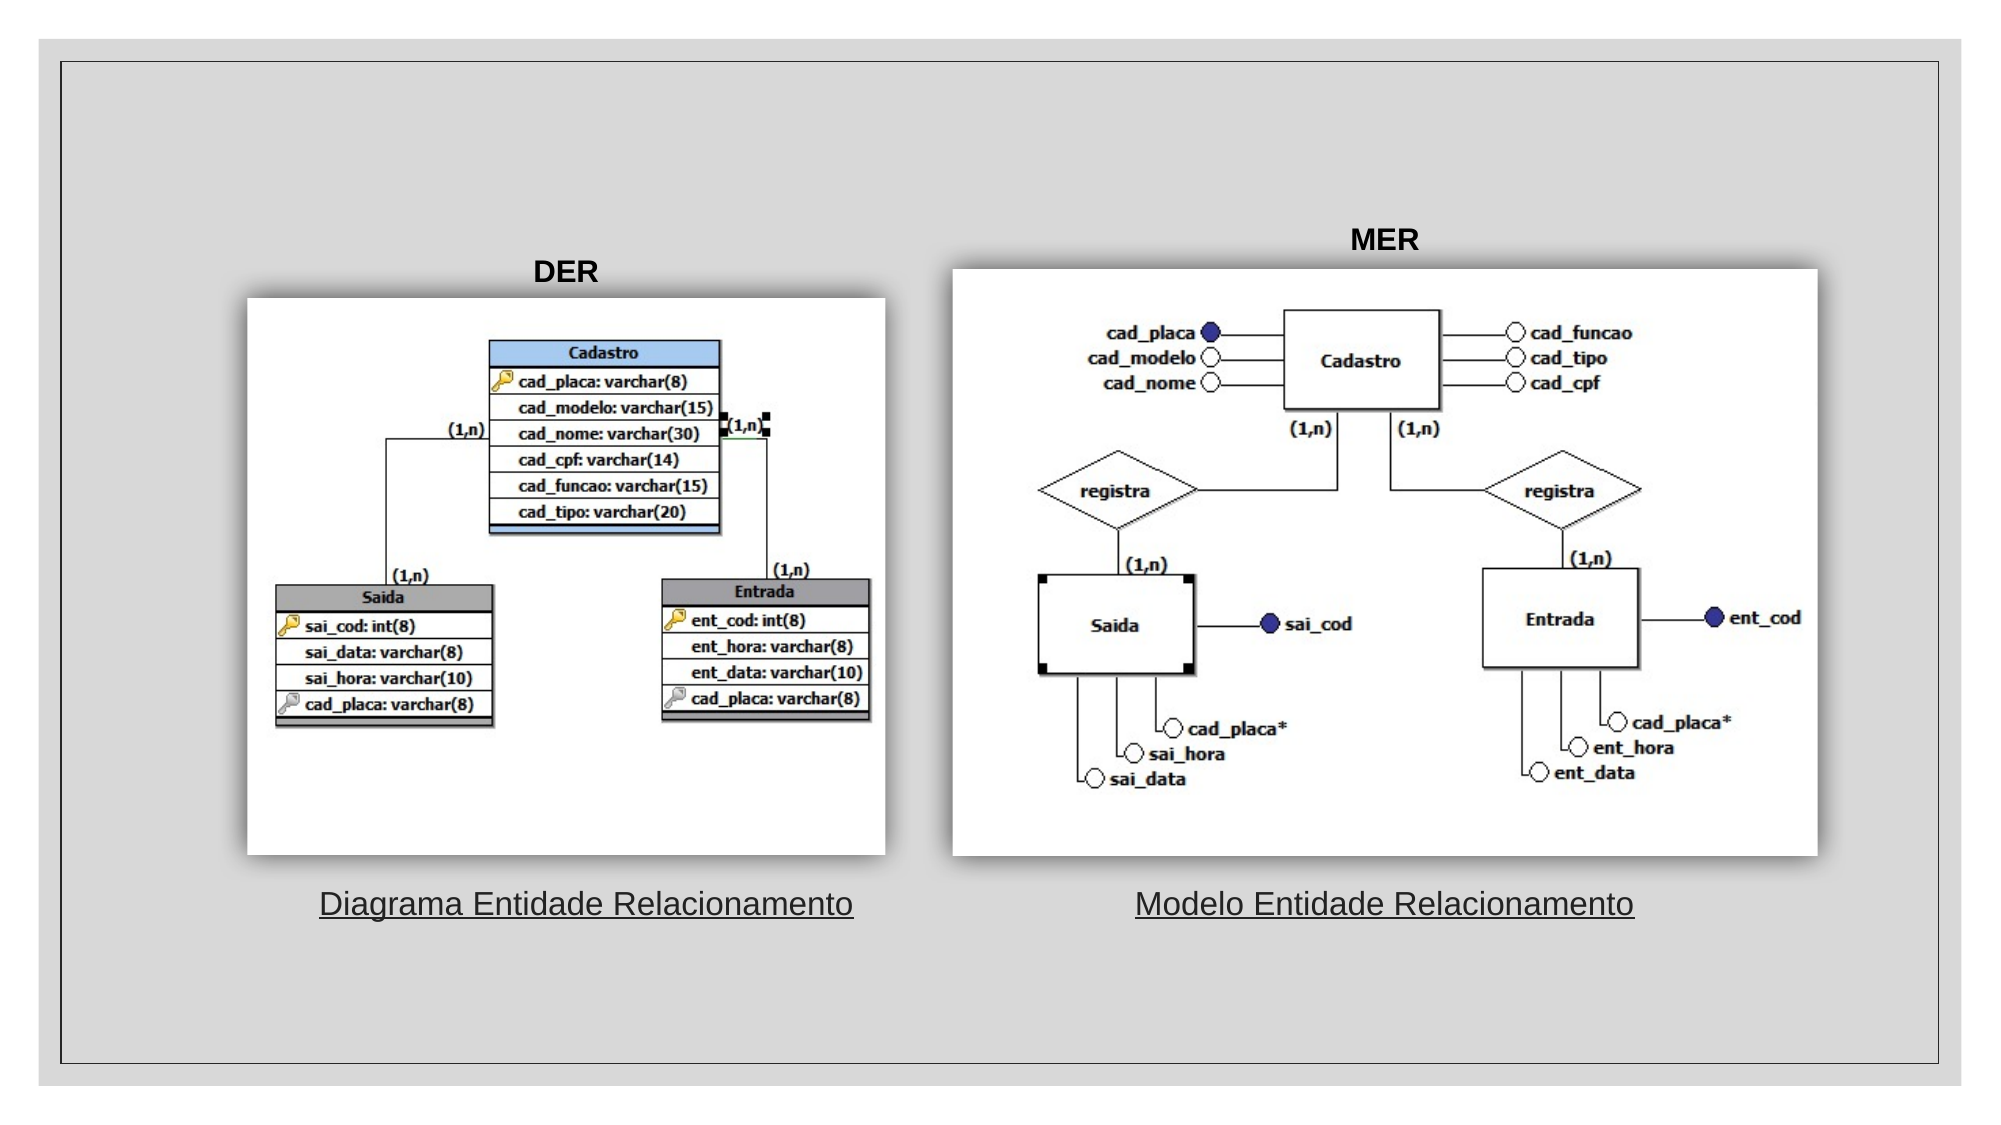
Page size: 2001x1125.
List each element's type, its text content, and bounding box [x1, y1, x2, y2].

text_box MER [1335, 192, 1435, 246]
picture [247, 298, 886, 855]
text_box Modelo Entidade Relacionamento [1120, 878, 1651, 930]
text_box DER [518, 225, 614, 274]
table_header [1335, 251, 1435, 256]
text_box Diagrama Entidade Relacionamento [304, 875, 870, 930]
table_header [1120, 869, 1651, 873]
table_header [304, 865, 870, 871]
table_header [518, 279, 614, 284]
picture [952, 269, 1818, 856]
